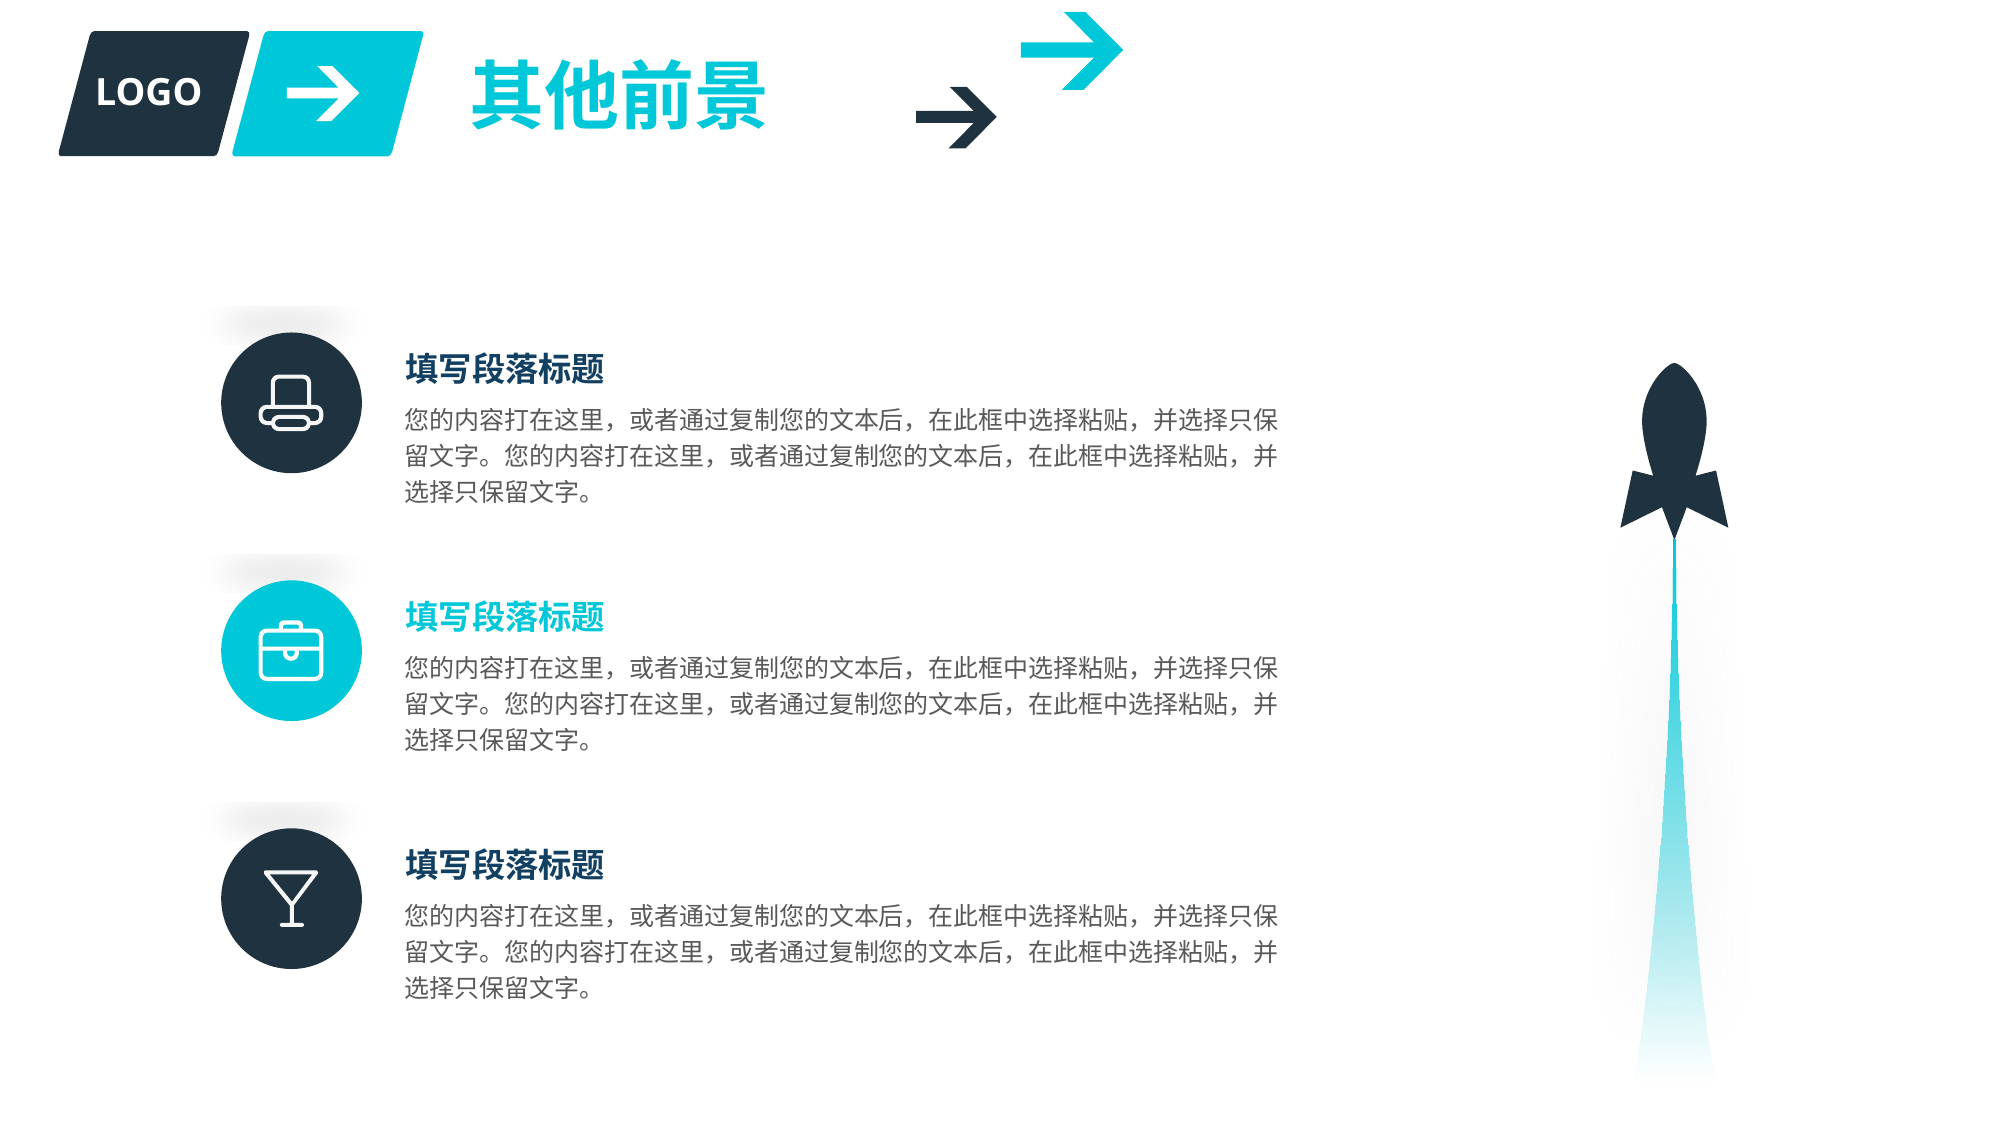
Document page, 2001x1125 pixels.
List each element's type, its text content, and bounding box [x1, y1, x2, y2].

text_box [1020, 11, 1124, 90]
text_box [58, 31, 424, 157]
text_box [220, 331, 363, 475]
text_box [220, 827, 363, 971]
text_box 填写段落标题 [391, 341, 621, 391]
text_box [264, 870, 319, 927]
text_box 填写段落标题 [391, 836, 621, 886]
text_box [1620, 363, 1729, 1083]
text_box 您的内容打在这里，或者通过复制您的文本后，在此框中选择粘贴，并选择只保留文字。您的内容打在这里，或者通过复制您的文本后，在此框中选择粘贴，并选择只保留文字。 [389, 886, 1302, 1010]
text_box 您的内容打在这里，或者通过复制您的文本后，在此框中选择粘贴，并选择只保留文字。您的内容打在这里，或者通过复制您的文本后，在此框中选择粘贴，并选择只保留文字。 [389, 639, 1302, 762]
text_box [258, 620, 324, 682]
text_box 其他前景 [454, 41, 1074, 147]
text_box 填写段落标题 [391, 589, 621, 639]
text_box 您的内容打在这里，或者通过复制您的文本后，在此框中选择粘贴，并选择只保留文字。您的内容打在这里，或者通过复制您的文本后，在此框中选择粘贴，并选择只保留文字。 [389, 391, 1302, 514]
text_box [916, 86, 997, 149]
text_box [220, 579, 363, 723]
text_box [258, 374, 324, 432]
